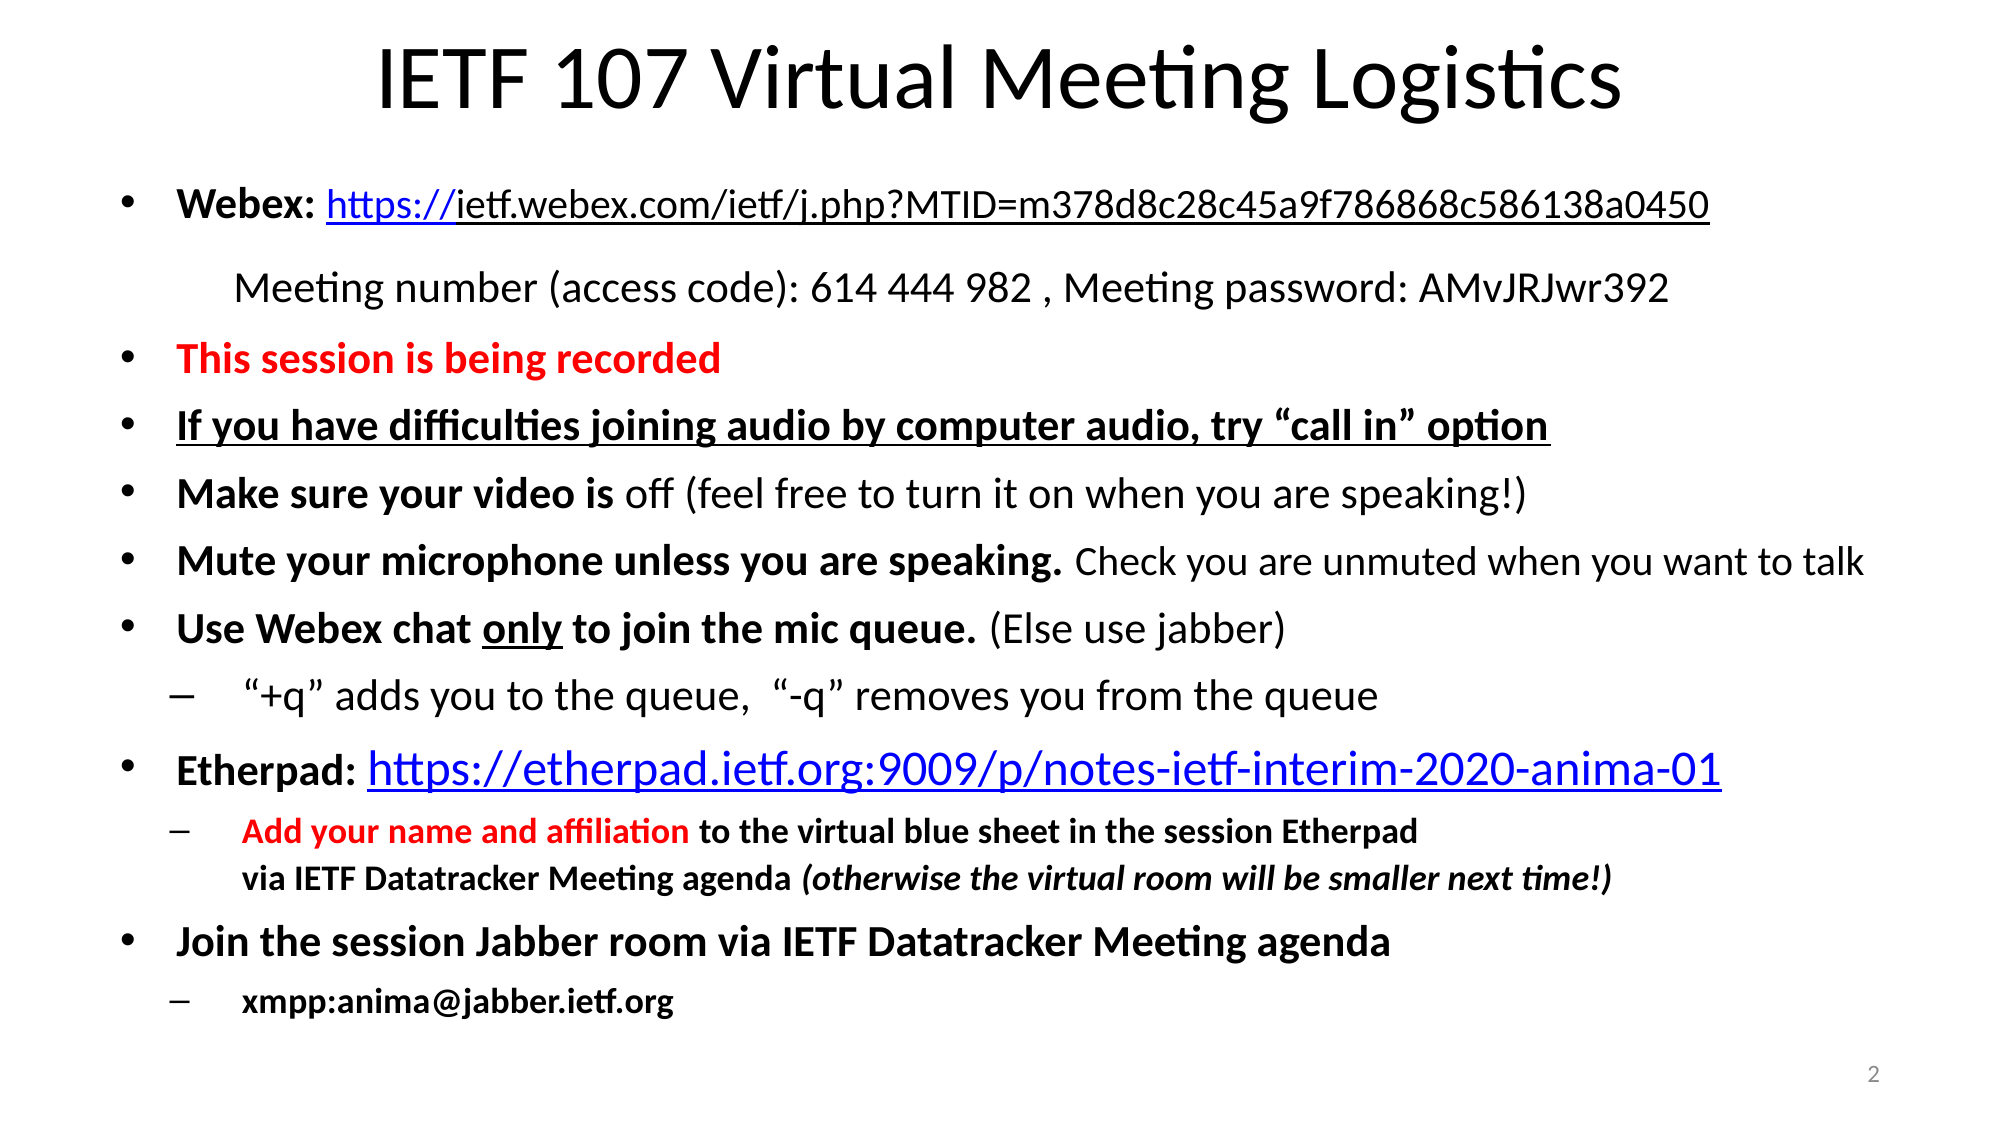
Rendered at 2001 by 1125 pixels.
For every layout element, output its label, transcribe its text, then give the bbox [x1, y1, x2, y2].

list Webex: https://ietf.webex.com/ietf/j.php?MTID=m378d8c28c45a9f786868c586138a0450 Meeting number (access code): 614 444 982 , Meeting password: AMvJRJwr392 This session is being recorded If you have difficulties joining audio by computer audio, try “call in” option Make sure your video is off (feel free to turn it on when you are speaking!) Mute your microphone unless you are speaking. Check you are unmuted when you want to talk Use Webex chat only to join the mic queue. (Else use jabber) “+q” adds you to the queue, “-q” removes you from the queue Etherpad: https://etherpad.ietf.org:9009/p/notes-ietf-interim-2020-anima-01 Add your name and affiliation to the virtual blue sheet in the session Etherpad via IETF Datatracker Meeting agenda (otherwise the virtual room will be smaller next time!) Join the session Jabber room via IETF Datatracker Meeting agenda xmpp:anima@jabber.ietf.org [99, 149, 1900, 1005]
slide_number 2 [1433, 1042, 1900, 1103]
title IETF 107 Virtual Meeting Logistics [99, 7, 1900, 147]
